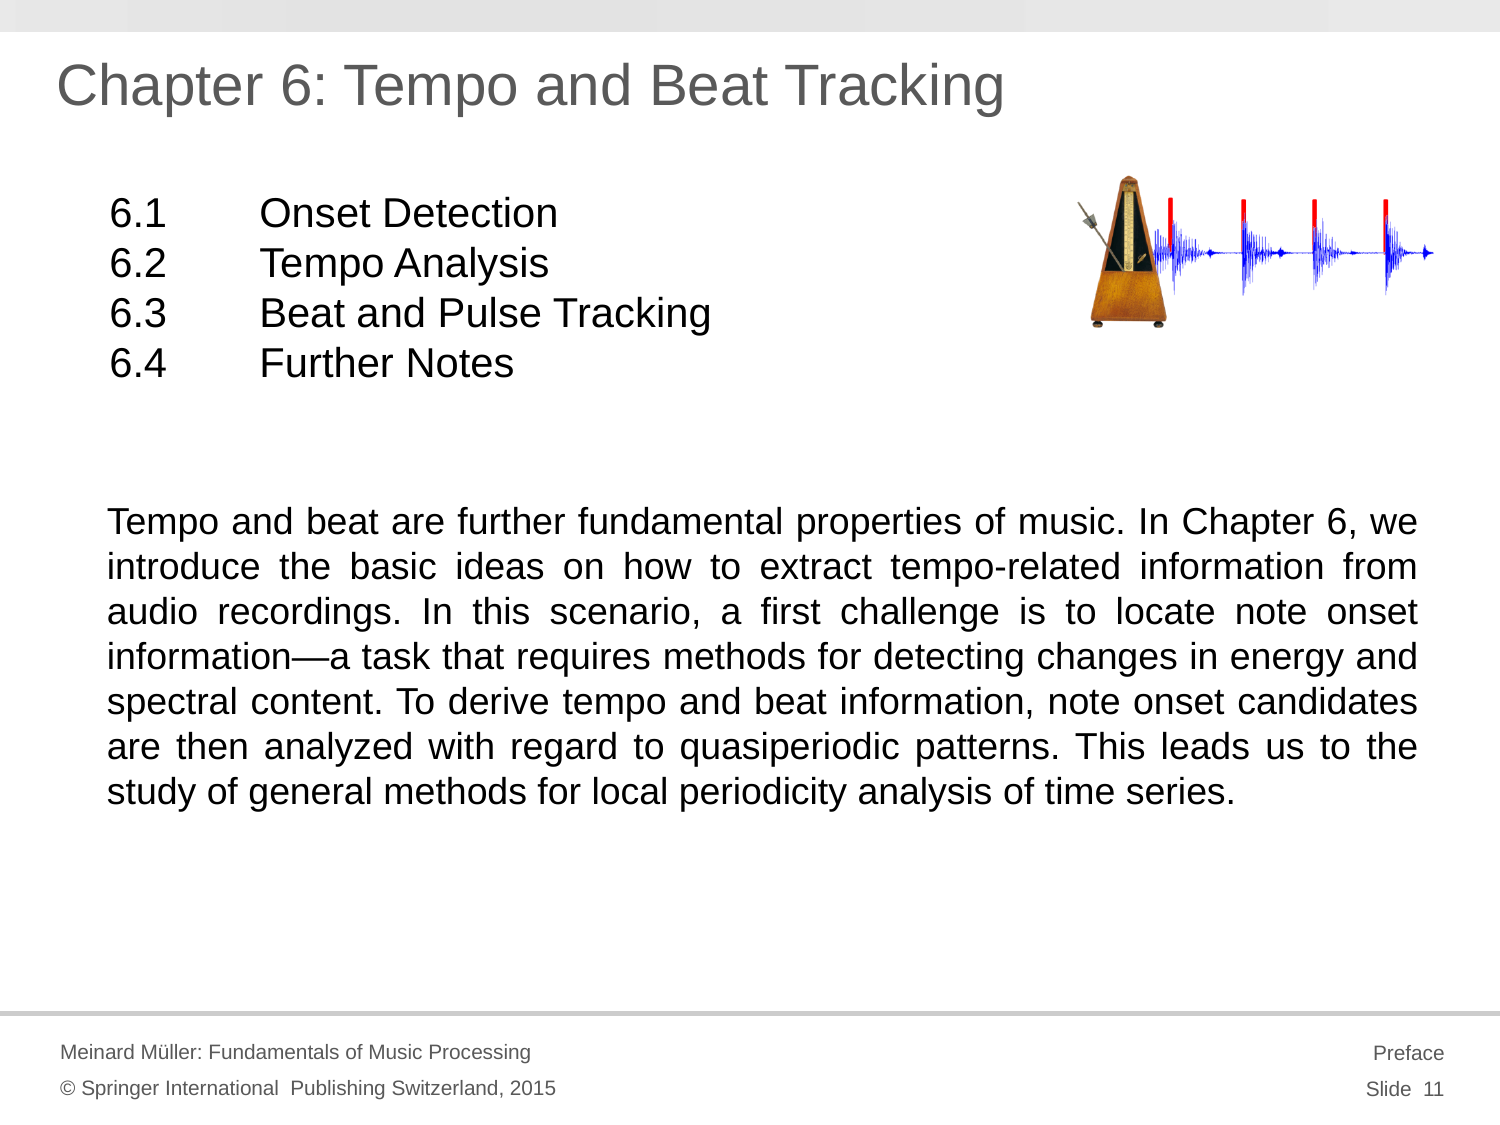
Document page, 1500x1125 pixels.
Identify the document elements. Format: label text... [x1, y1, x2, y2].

title Chapter 6: Tempo and Beat Tracking [40, 39, 1448, 133]
text_box Tempo and beat are further fundamental properties of music. In Chapter 6, we introduce the basic ideas on how to extract tempo-related information from audio recordings. In this scenario, a first challenge is to locate note onset information—a task that requires methods for detecting changes in energy and spectral content. To derive tempo and beat information, note onset candidates are then analyzed with regard to quasiperiodic patterns. This leads us to the study of general methods for local periodicity analysis of time series. [92, 489, 1434, 820]
picture [0, 0, 1500, 32]
text_box 6.1 Onset Detection 6.2 Tempo Analysis 6.3 Beat and Pulse Tracking 6.4 Further Notes [94, 178, 728, 394]
picture [1074, 173, 1434, 330]
